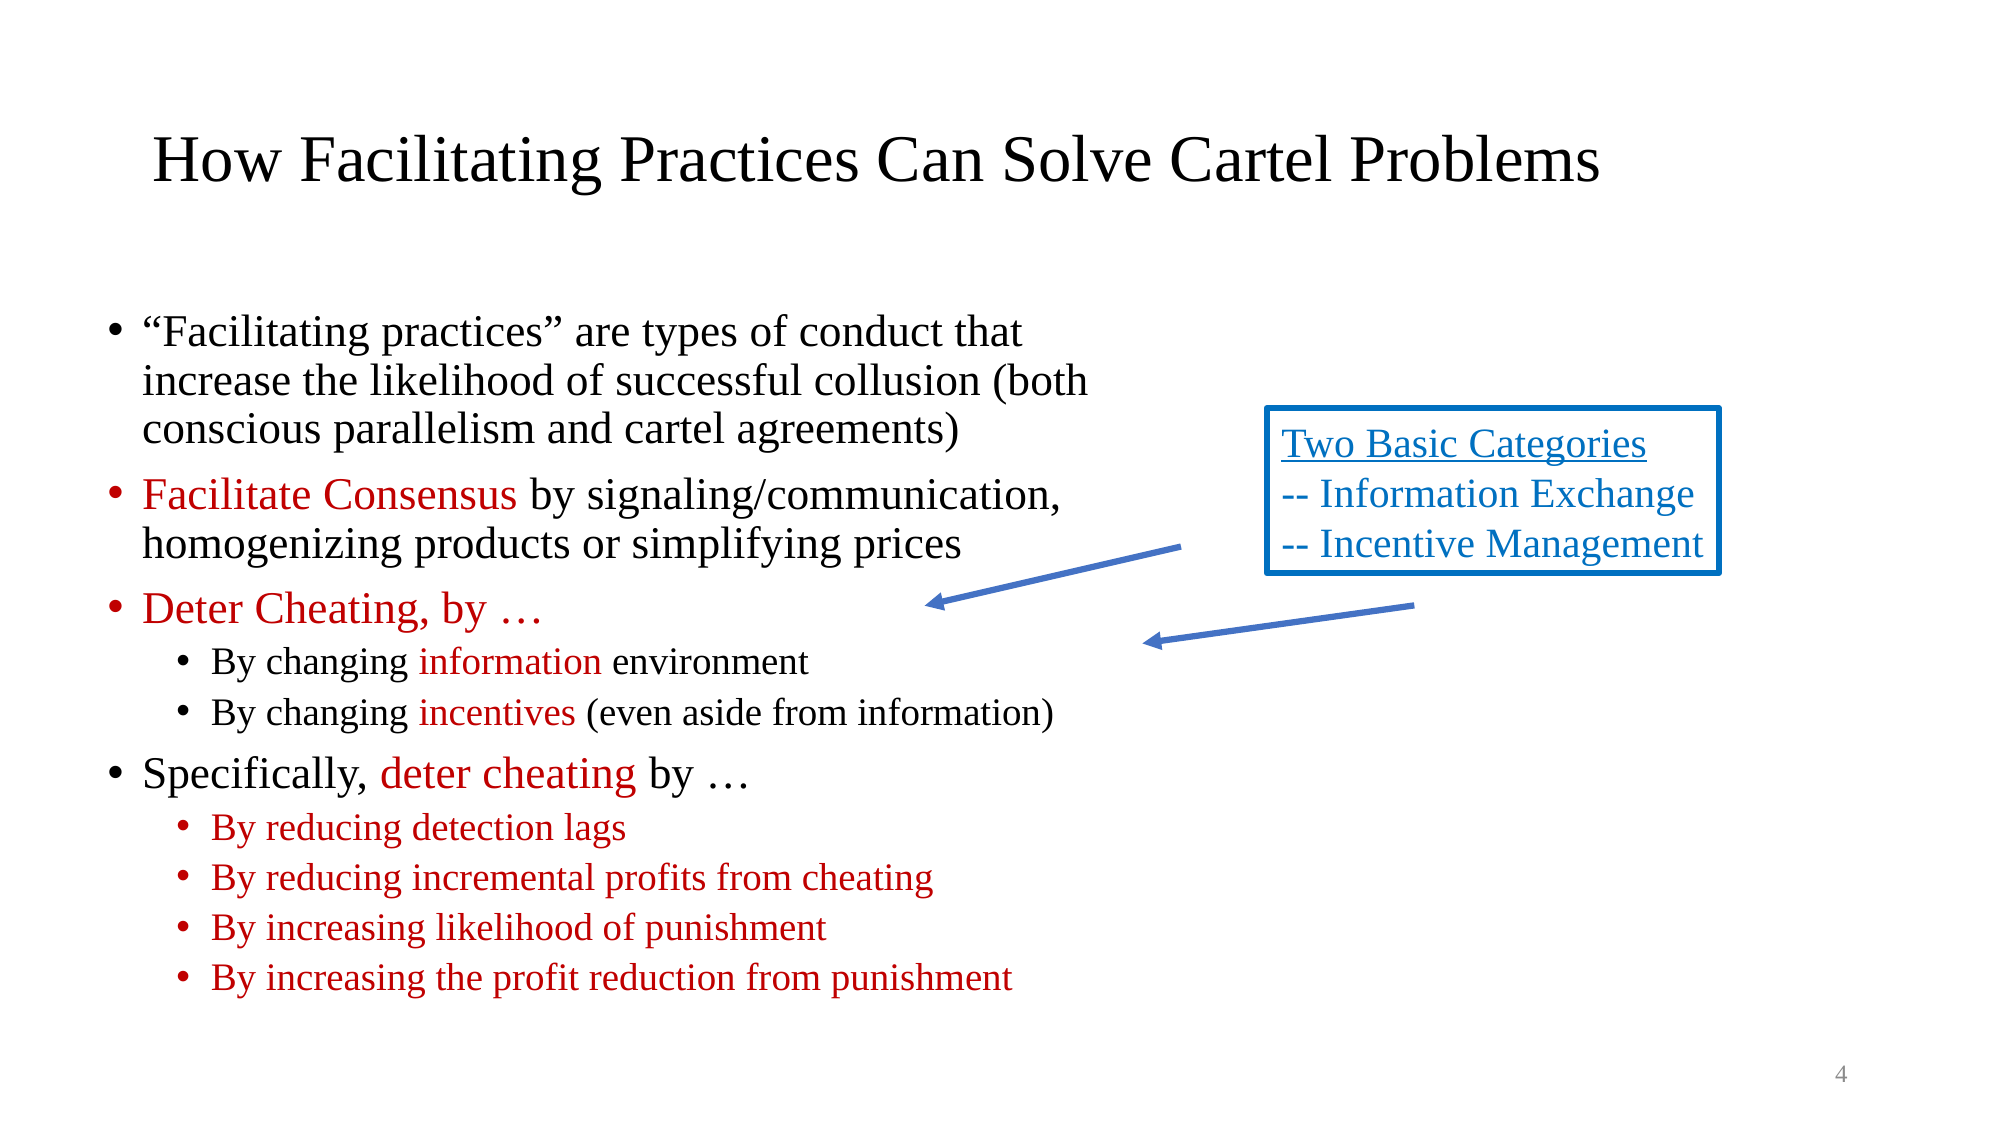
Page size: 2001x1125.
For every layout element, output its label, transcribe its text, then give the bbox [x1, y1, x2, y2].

slide_number 4 [1412, 1042, 1863, 1103]
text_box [1142, 605, 1415, 644]
list “Facilitating practices” are types of conduct that increase the likelihood of successful collusion (both conscious parallelism and cartel agreements) Facilitate Consensus by signaling/communication, homogenizing products or simplifying prices Deter Cheating, by … By changing information environment By changing incentives (even aside from information) Specifically, deter cheating by … By reducing detection lags By reducing incremental profits from cheating By increasing likelihood of punishment By increasing the profit reduction from punishment [92, 299, 1193, 1014]
title How Facilitating Practices Can Solve Cartel Problems [137, 51, 1863, 269]
text_box Two Basic Categories -- Information Exchange -- Incentive Management [1266, 408, 1719, 574]
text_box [924, 546, 1181, 606]
